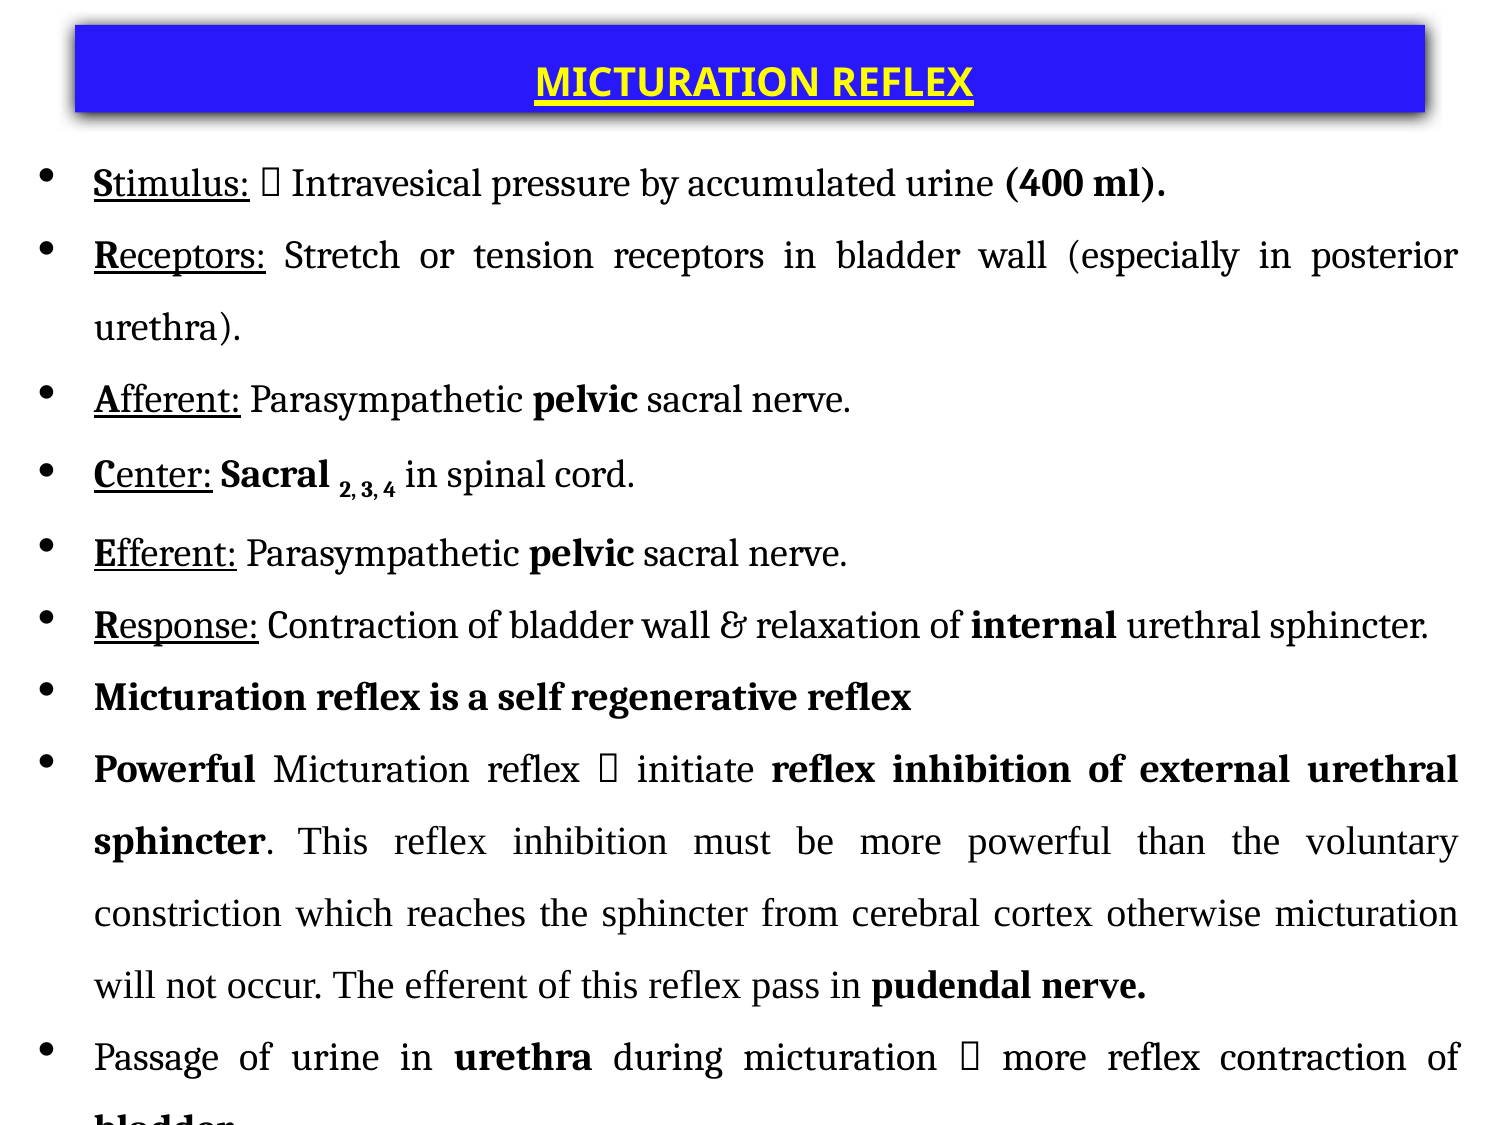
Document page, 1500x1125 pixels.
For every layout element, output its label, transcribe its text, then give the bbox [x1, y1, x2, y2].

title MICTURATION REFLEX [75, 24, 1425, 113]
list Stimulus:  Intravesical pressure by accumulated urine (400 ml). Receptors: Stretch or tension receptors in bladder wall (especially in posterior urethra). Afferent: Parasympathetic pelvic sacral nerve. Center: Sacral 2, 3, 4 in spinal cord. Efferent: Parasympathetic pelvic sacral nerve. Response: Contraction of bladder wall & relaxation of internal urethral sphincter. Micturation reflex is a self regenerative reflex Powerful Micturation reflex  initiate reflex inhibition of external urethral sphincter. This reflex inhibition must be more powerful than the voluntary constriction which reaches the sphincter from cerebral cortex otherwise micturation will not occur. The efferent of this reflex pass in pudendal nerve. Passage of urine in urethra during micturation  more reflex contraction of bladder. [24, 125, 1475, 1125]
